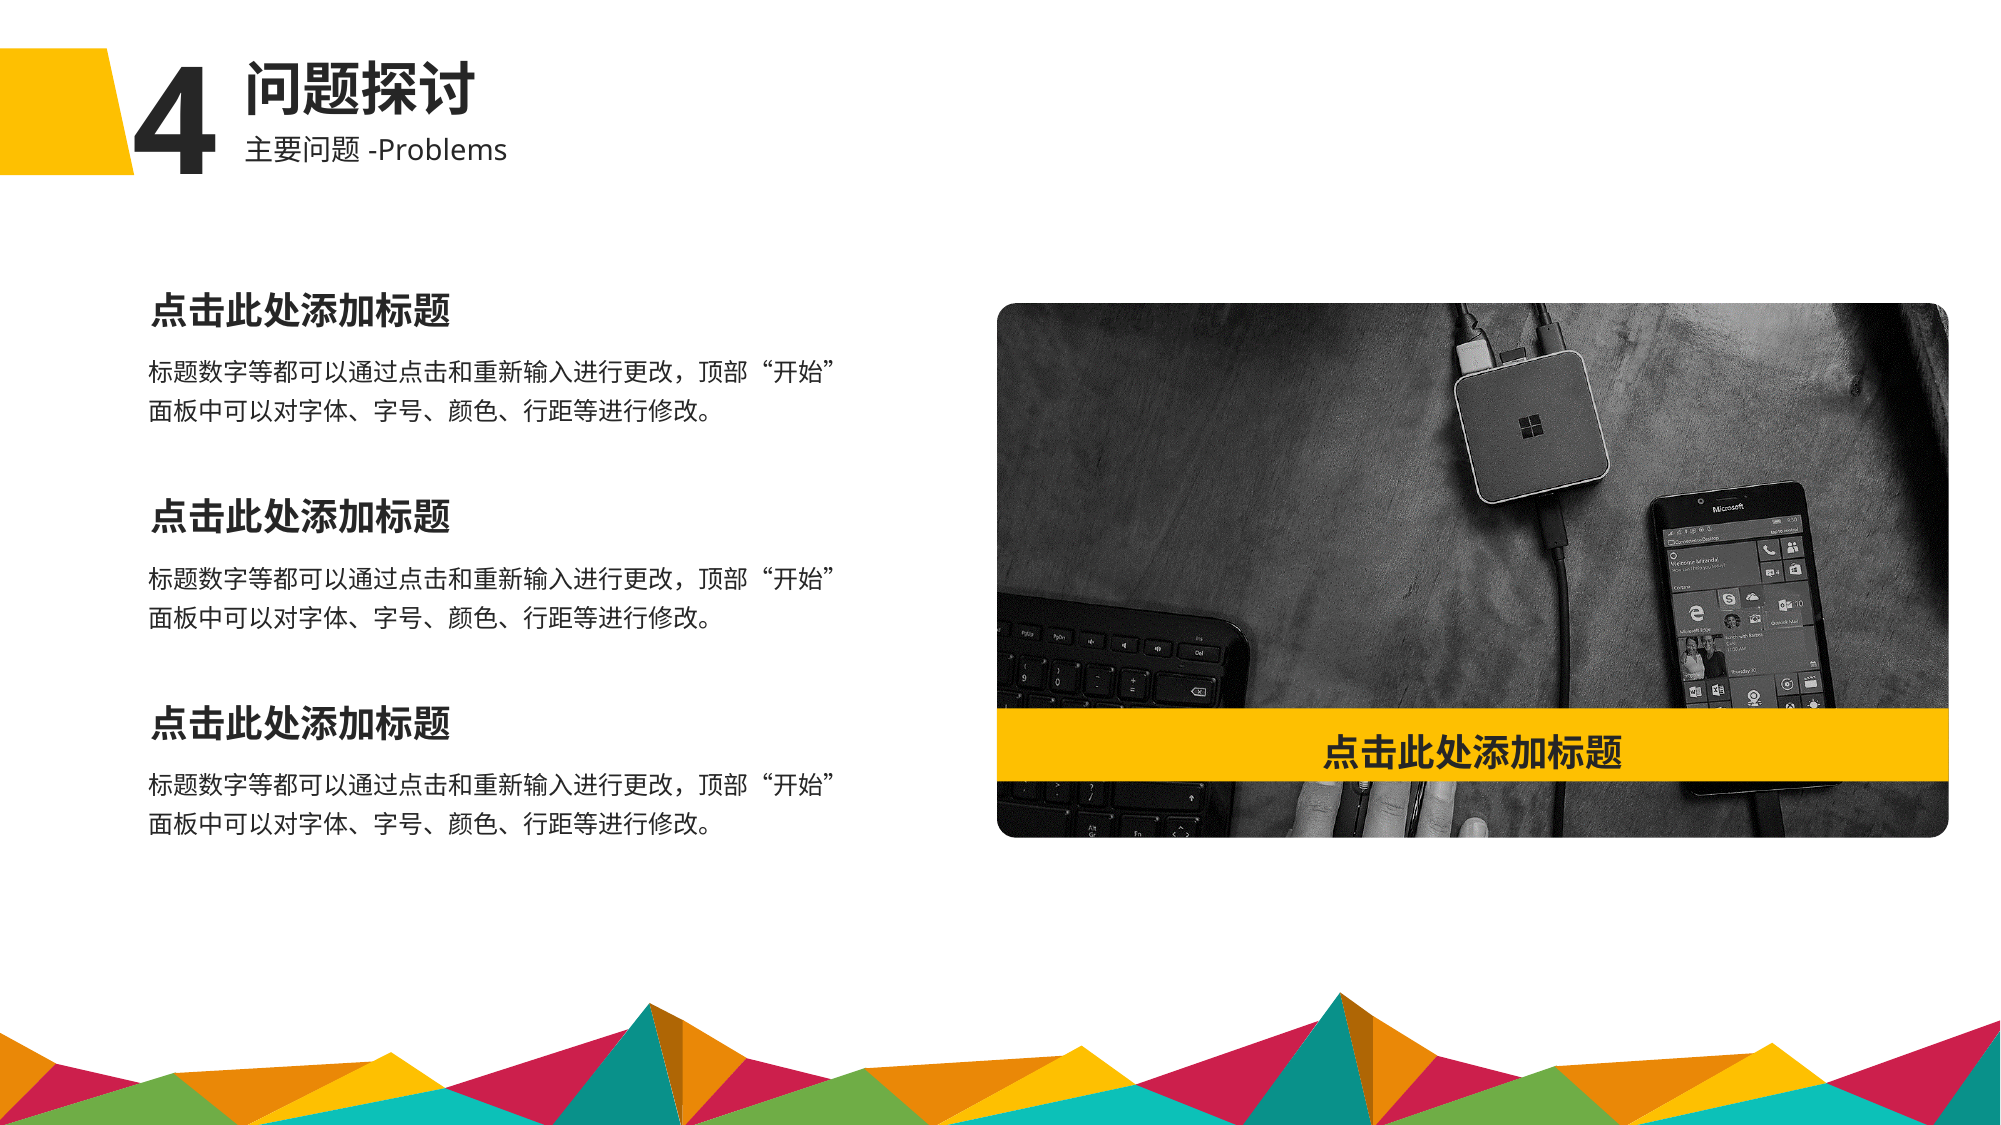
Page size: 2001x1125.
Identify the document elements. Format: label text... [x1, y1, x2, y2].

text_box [134, 679, 870, 848]
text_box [134, 472, 870, 641]
list 4 [118, 37, 230, 186]
list 主要问题-Problems [229, 128, 748, 186]
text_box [134, 266, 870, 435]
picture [996, 303, 1949, 838]
list 问题探讨 [229, 53, 748, 128]
